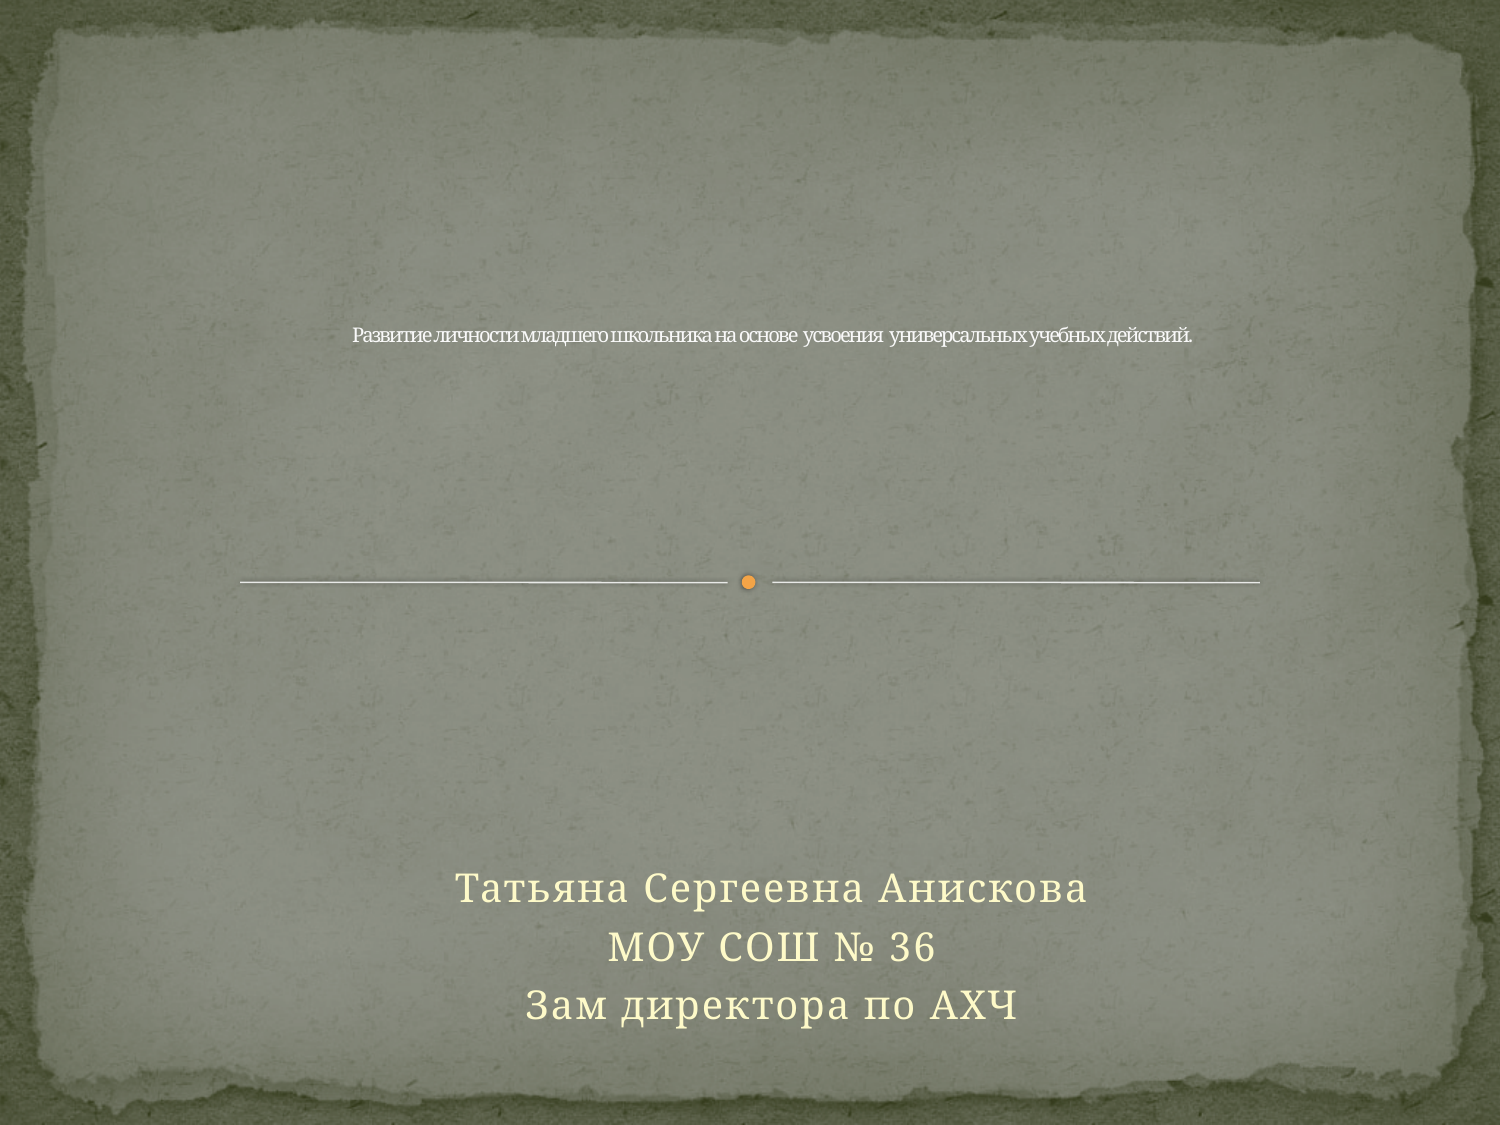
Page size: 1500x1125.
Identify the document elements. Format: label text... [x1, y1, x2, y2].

subtitle Татьяна Сергеевна Анискова МОУ СОШ № 36 Зам директора по АХЧ [164, 796, 1379, 1038]
title Развитие личности младшего школьника на основе усвоения универсальных учебных действий. [105, 46, 1438, 563]
